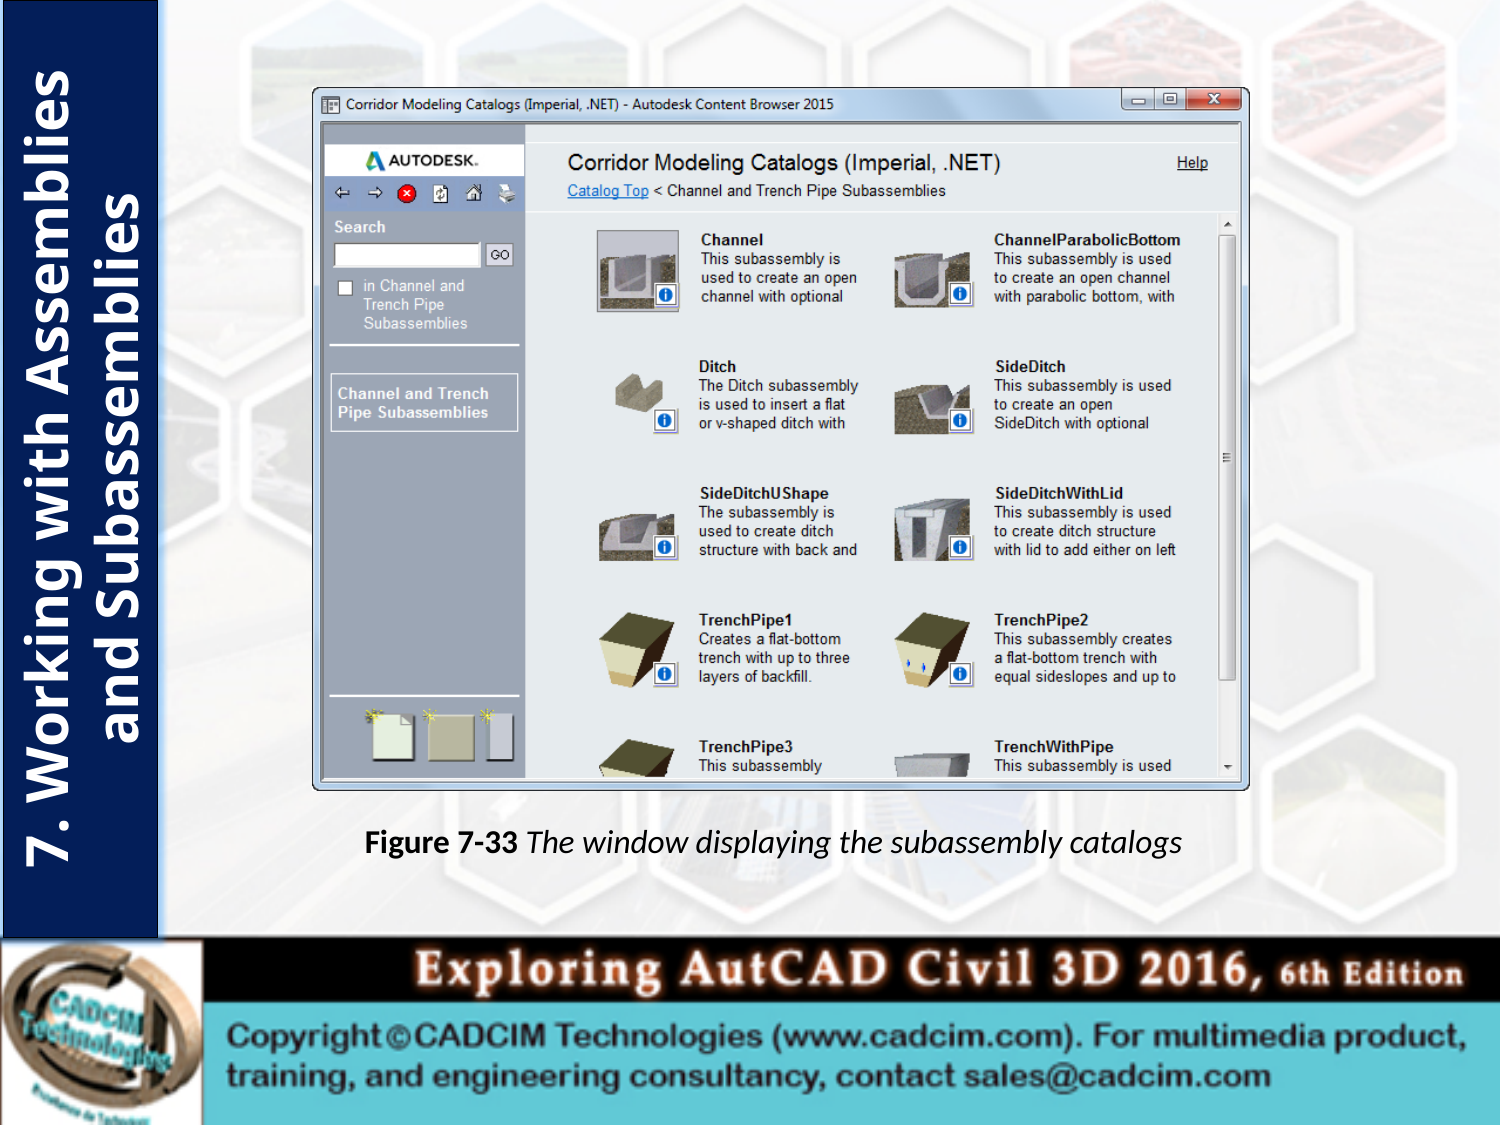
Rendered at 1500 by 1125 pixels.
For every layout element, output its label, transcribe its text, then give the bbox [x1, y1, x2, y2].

text_box Figure 7-33 The window displaying the subassembly catalogs [350, 812, 1213, 868]
picture [0, 0, 1500, 1125]
